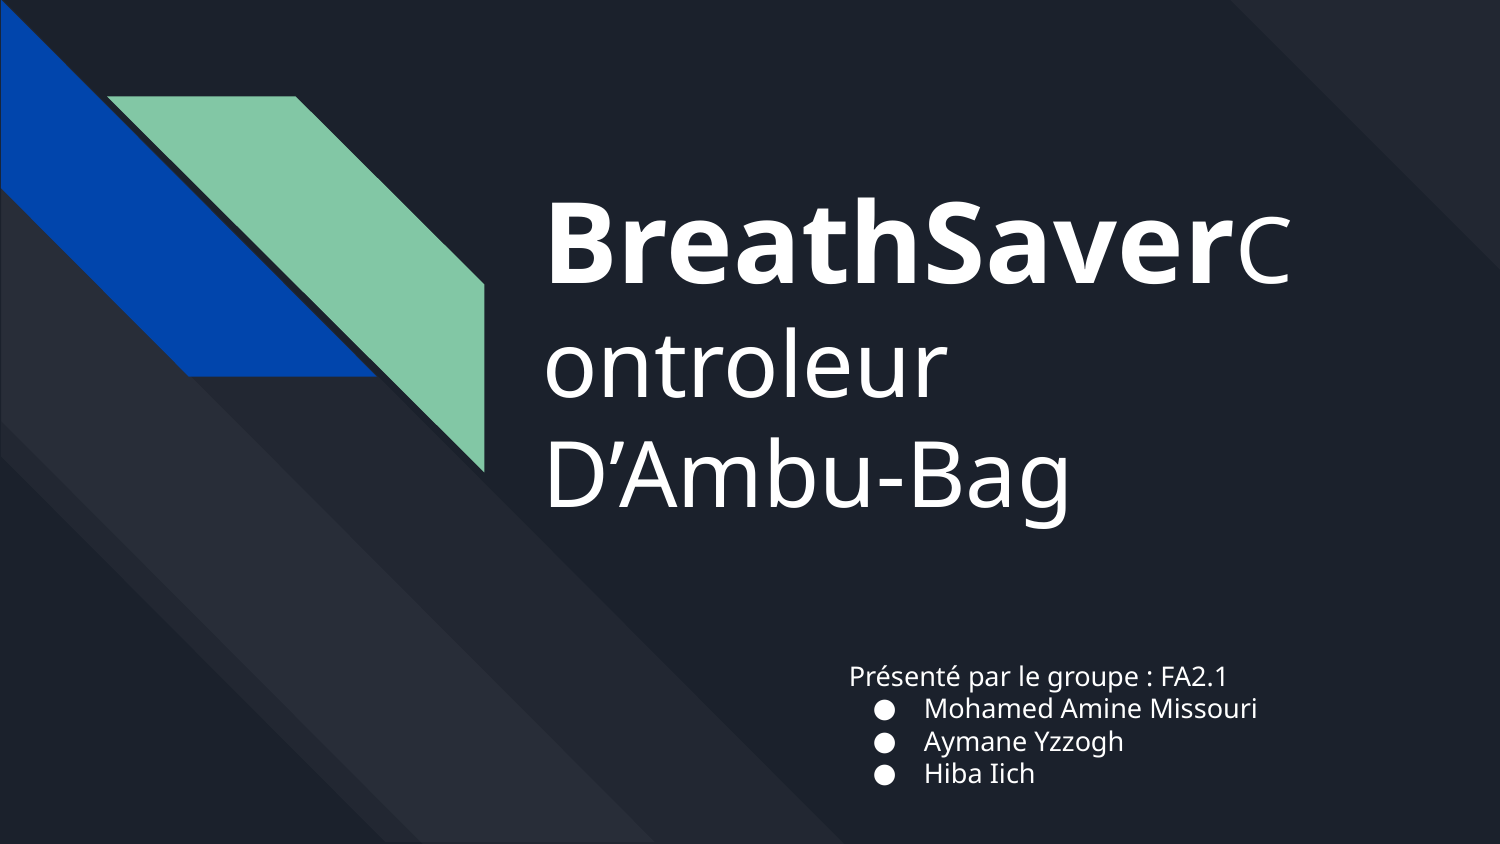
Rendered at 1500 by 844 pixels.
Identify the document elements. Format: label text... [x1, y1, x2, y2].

title BreathSaverControleur D’Ambu-Bag [527, 155, 1351, 600]
subtitle Présenté par le groupe : FA2.1 Mohamed Amine Missouri Aymane Yzzogh Hiba Iich [833, 643, 1404, 822]
